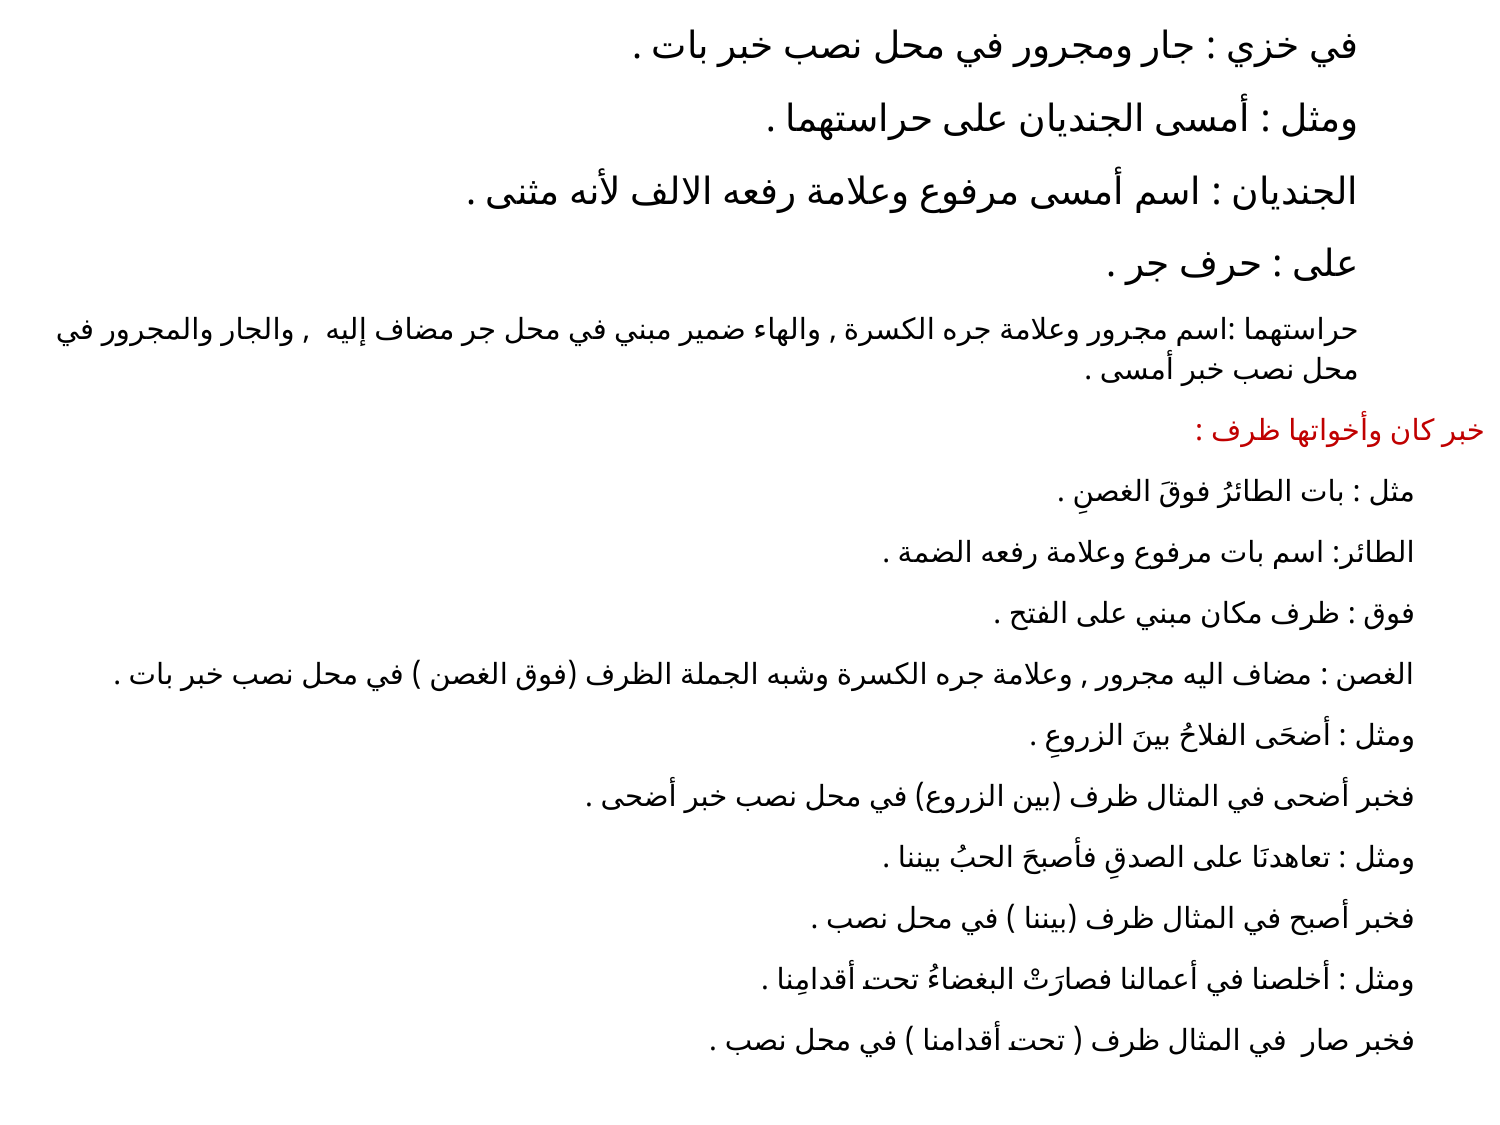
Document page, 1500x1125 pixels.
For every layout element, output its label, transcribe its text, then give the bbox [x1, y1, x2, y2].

text_box في خزي : جار ومجرور في محل نصب خبر بات . ومثل : أمسى الجنديان على حراستهما . الجنديان : اسم أمسى مرفوع وعلامة رفعه الالف لأنه مثنى . على : حرف جر . حراستهما :اسم مجرور وعلامة جره الكسرة , والهاء ضمير مبني في محل جر مضاف إليه , والجار والمجرور في محل نصب خبر أمسى . خبر كان وأخواتها ظرف : مثل : بات الطائرُ فوقَ الغصنِ . الطائر: اسم بات مرفوع وعلامة رفعه الضمة . فوق : ظرف مكان مبني على الفتح . الغصن : مضاف اليه مجرور , وعلامة جره الكسرة وشبه الجملة الظرف (فوق الغصن ) في محل نصب خبر بات . ومثل : أضحَى الفلاحُ بينَ الزروعِ . فخبر أضحى في المثال ظرف (بين الزروع) في محل نصب خبر أضحى . ومثل : تعاهدنَا على الصدقِ فأصبحَ الحبُ بيننا . فخبر أصبح في المثال ظرف (بيننا ) في محل نصب . ومثل : أخلصنا في أعمالنا فصارَتْ البغضاءُ تحت أقدامِنا . فخبر صار في المثال ظرف ( تحت أقدامنا ) في محل نصب . [0, 7, 1500, 1125]
